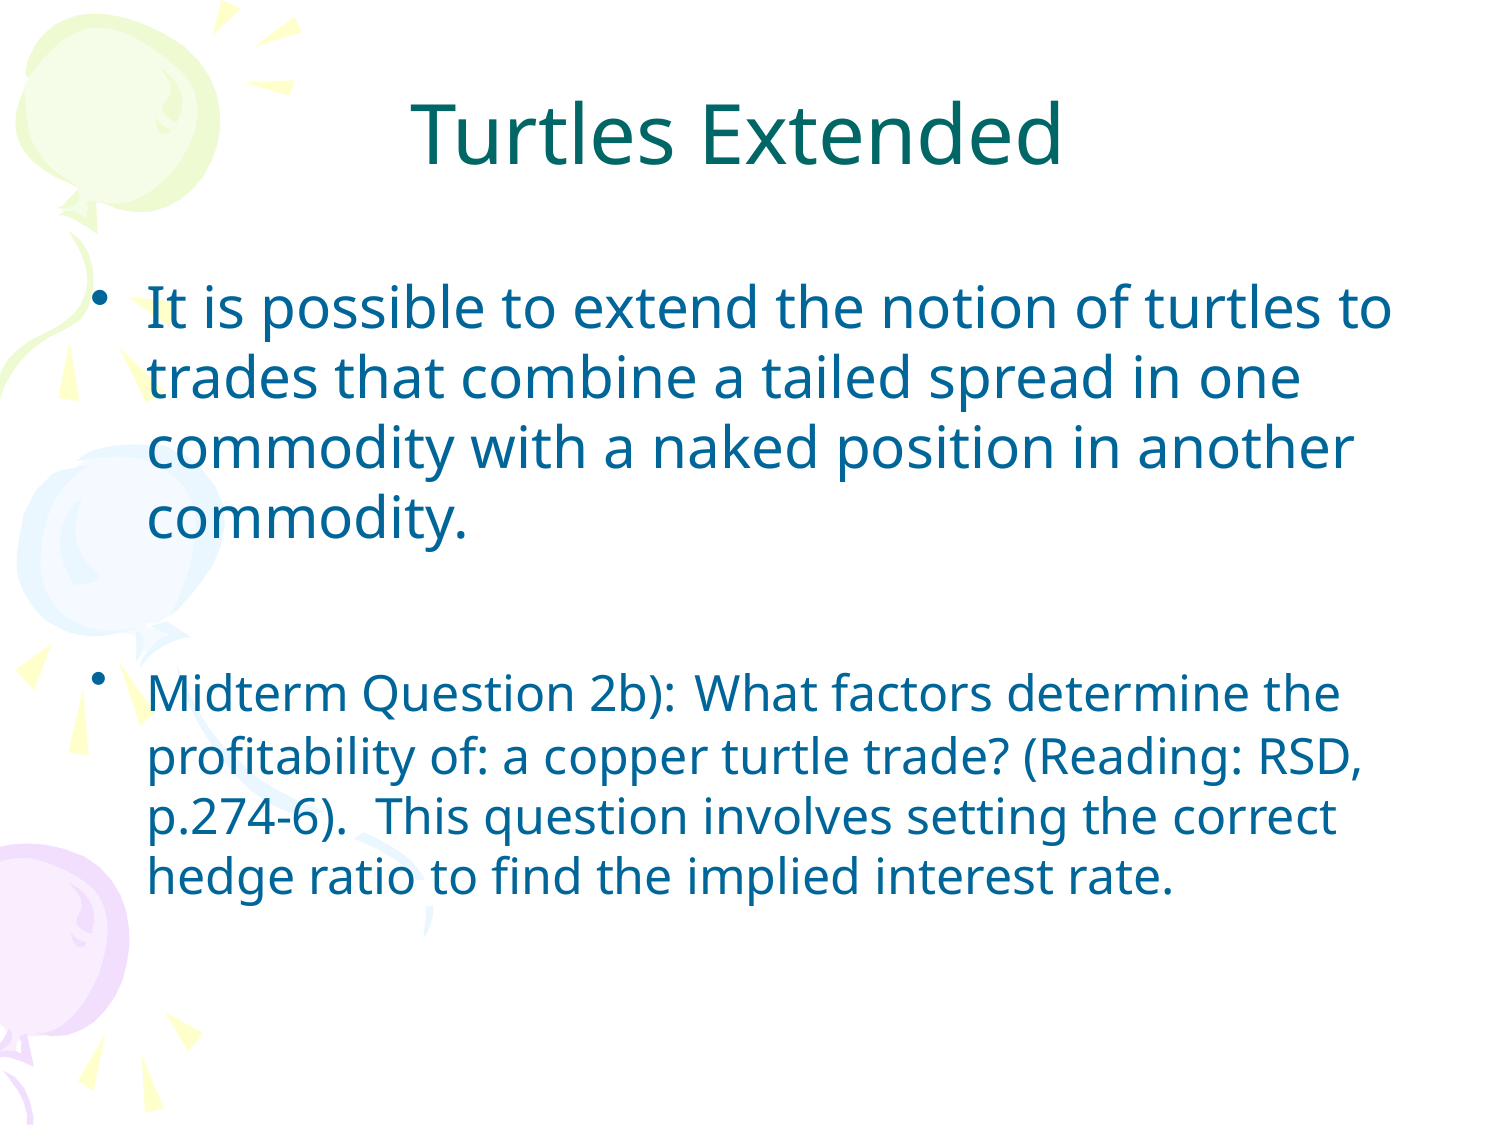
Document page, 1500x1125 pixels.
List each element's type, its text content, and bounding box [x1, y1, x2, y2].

list It is possible to extend the notion of turtles to trades that combine a tailed spread in one commodity with a naked position in another commodity. Midterm Question 2b): What factors determine the profitability of: a copper turtle trade? (Reading: RSD, p.274-6). This question involves setting the correct hedge ratio to find the implied interest rate. [75, 262, 1425, 994]
title Turtles Extended [62, 0, 1415, 191]
